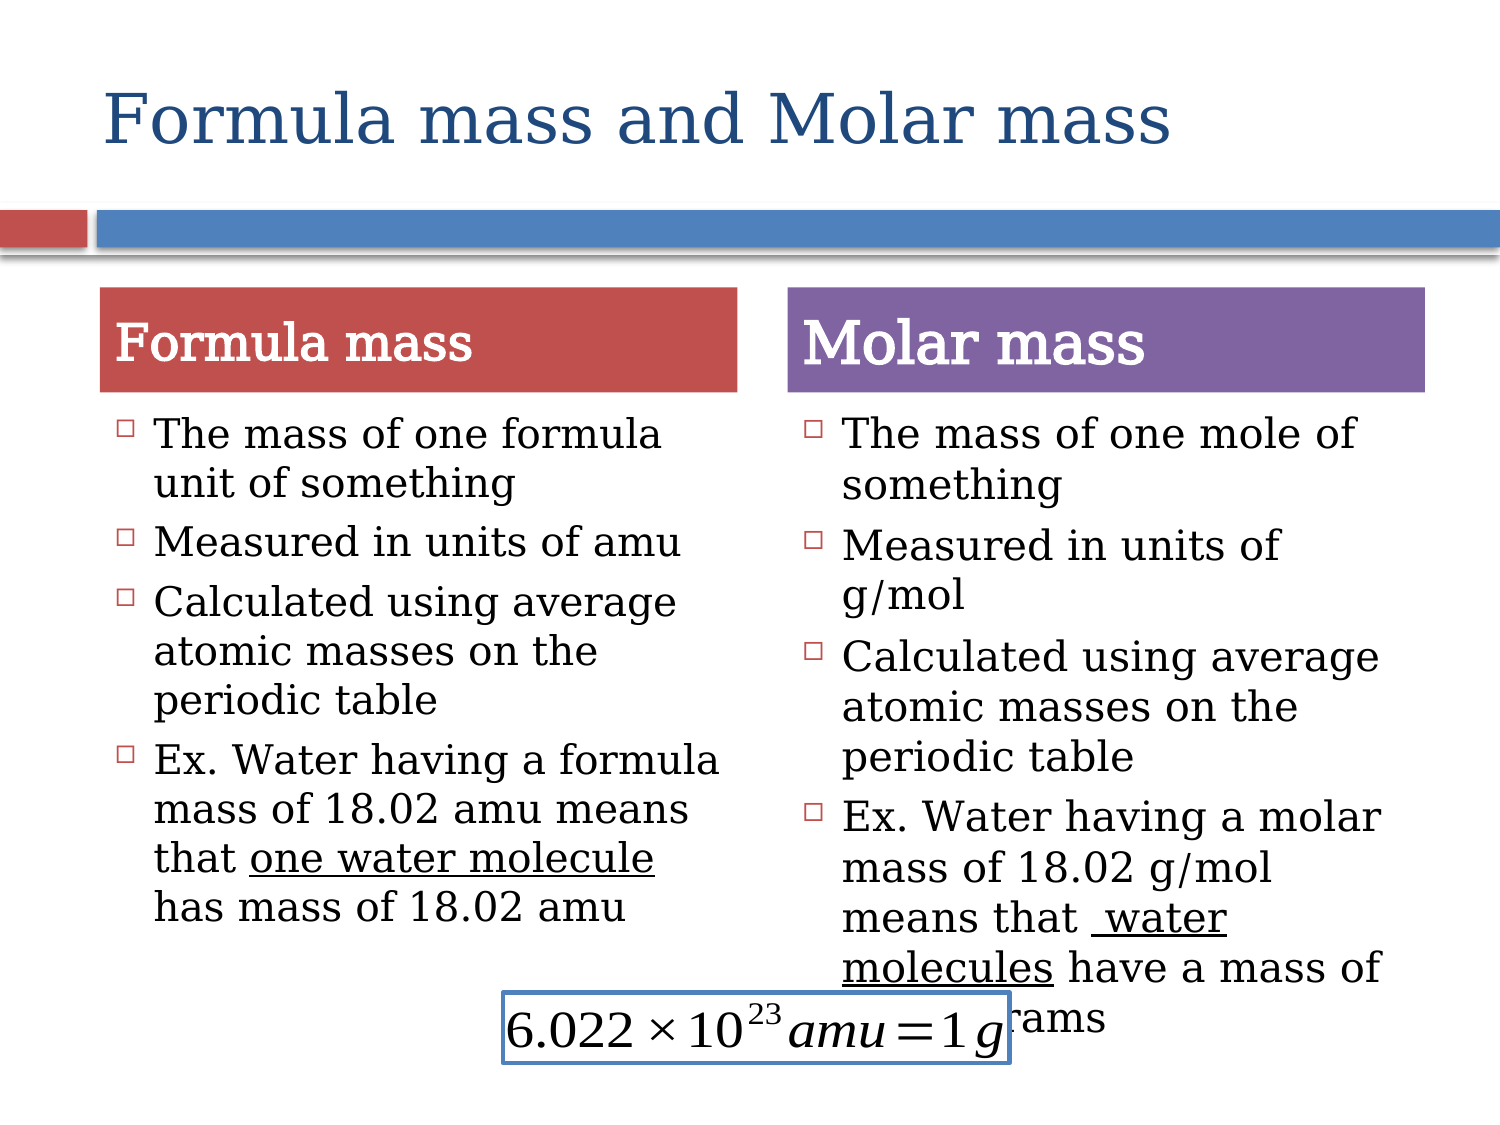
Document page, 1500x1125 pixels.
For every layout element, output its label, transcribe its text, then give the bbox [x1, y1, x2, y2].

list Molar mass [787, 287, 1425, 393]
title Formula mass and Molar mass [87, 44, 1425, 188]
list The mass of one formula unit of something Measured in units of amu Calculated using average atomic masses on the periodic table Ex. Water having a formula mass of 18.02 amu means that one water molecule has mass of 18.02 amu [99, 399, 738, 988]
list Formula mass [99, 287, 738, 393]
